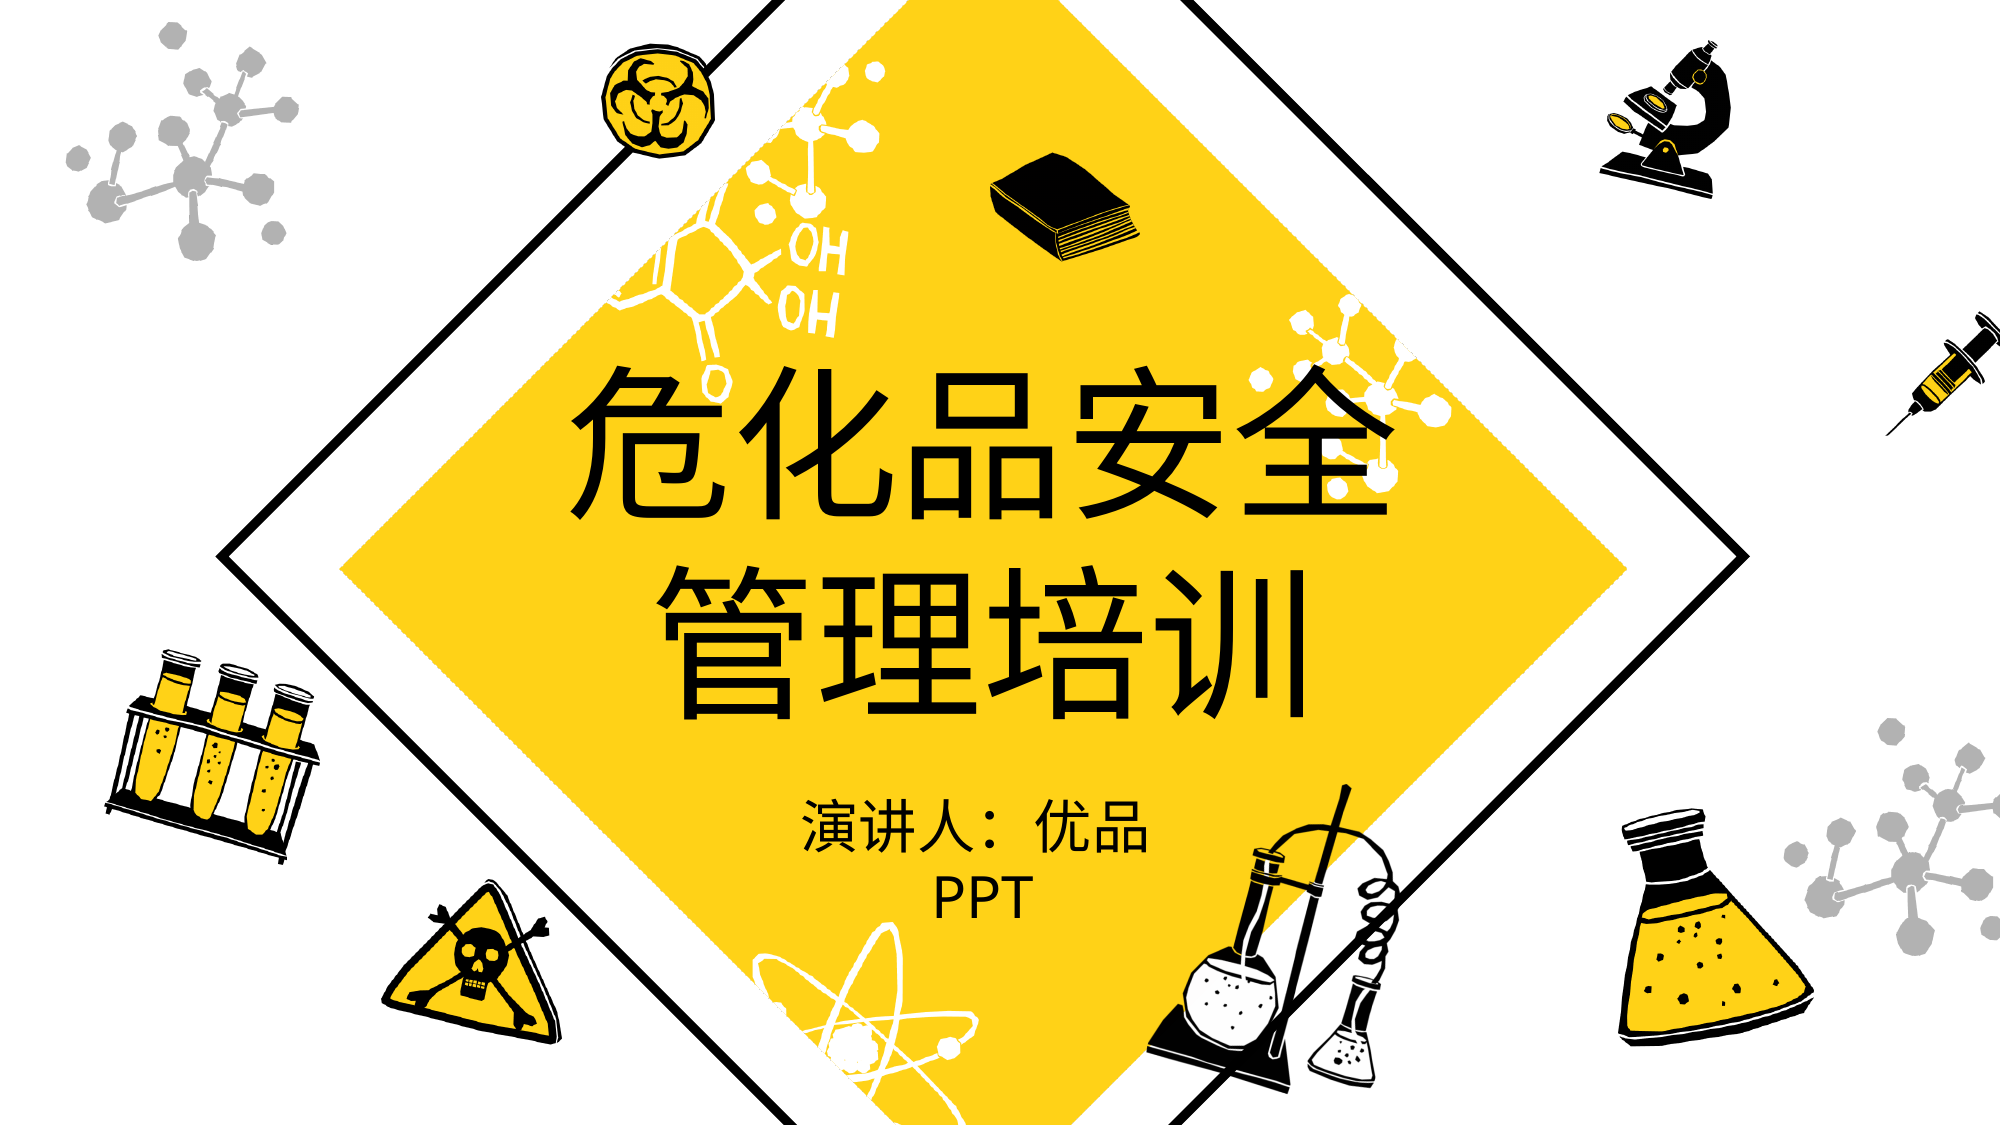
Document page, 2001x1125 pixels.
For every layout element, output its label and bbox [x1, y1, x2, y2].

picture [1885, 311, 2000, 436]
picture [990, 152, 1140, 263]
picture [601, 43, 715, 159]
picture [104, 649, 320, 865]
picture [1180, 775, 1411, 1091]
text_box [221, 0, 1744, 1125]
picture [1599, 40, 1731, 199]
picture [1618, 718, 2000, 1047]
picture [65, 22, 299, 261]
picture [381, 878, 562, 1046]
